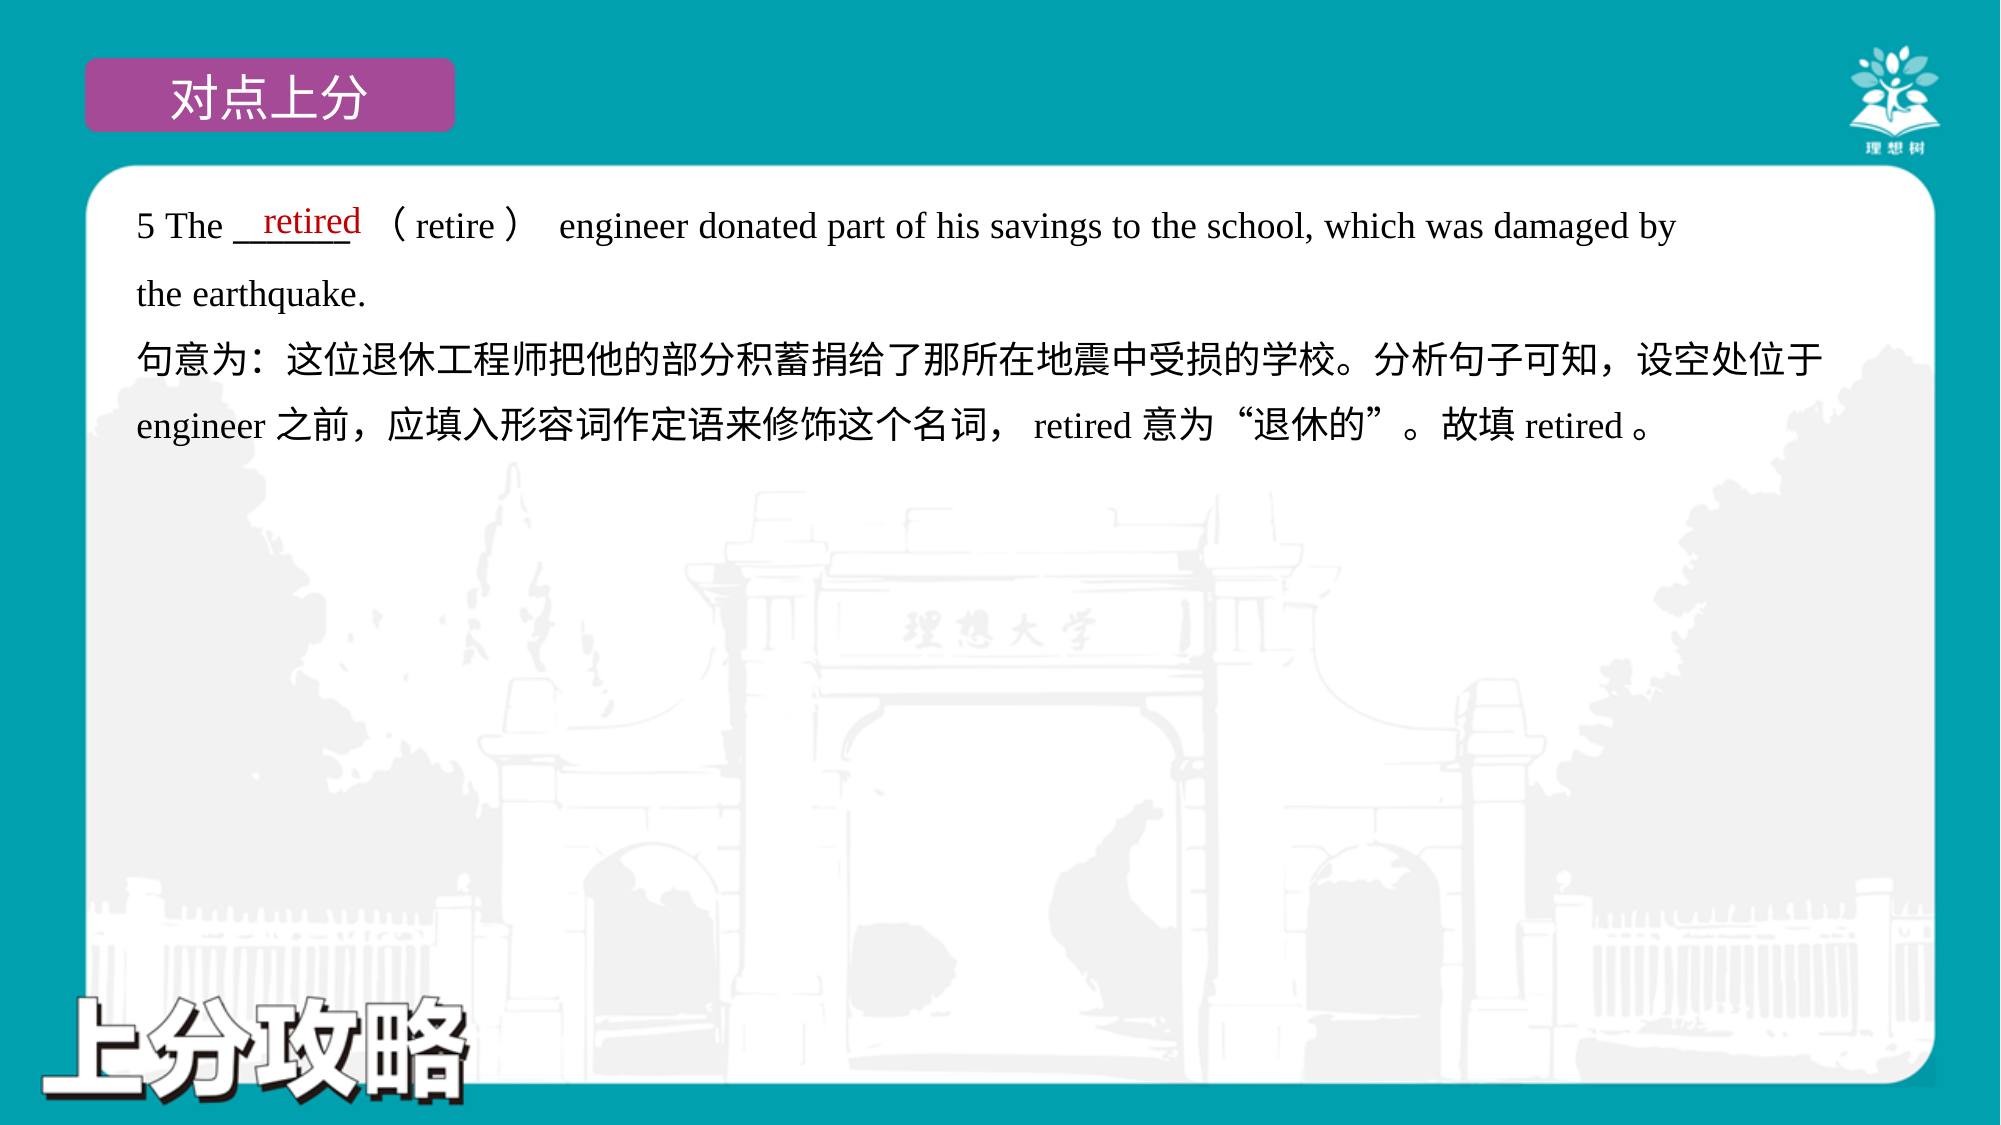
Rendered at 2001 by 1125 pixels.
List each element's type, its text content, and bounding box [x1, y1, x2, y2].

text_box 句意为：这位退休工程师把他的部分积蓄捐给了那所在地震中受损的学校。分析句子可知，设空处位于 engineer之前，应填入形容词作定语来修饰这个名词，retired意为“退休的”。故填retired。 [136, 312, 1865, 440]
picture [0, 0, 2000, 1125]
text_box 5 The _______ （retire） engineer donated part of his savings to the school, which was damaged by the earthquake. [136, 176, 1865, 304]
text_box retired [249, 172, 376, 234]
